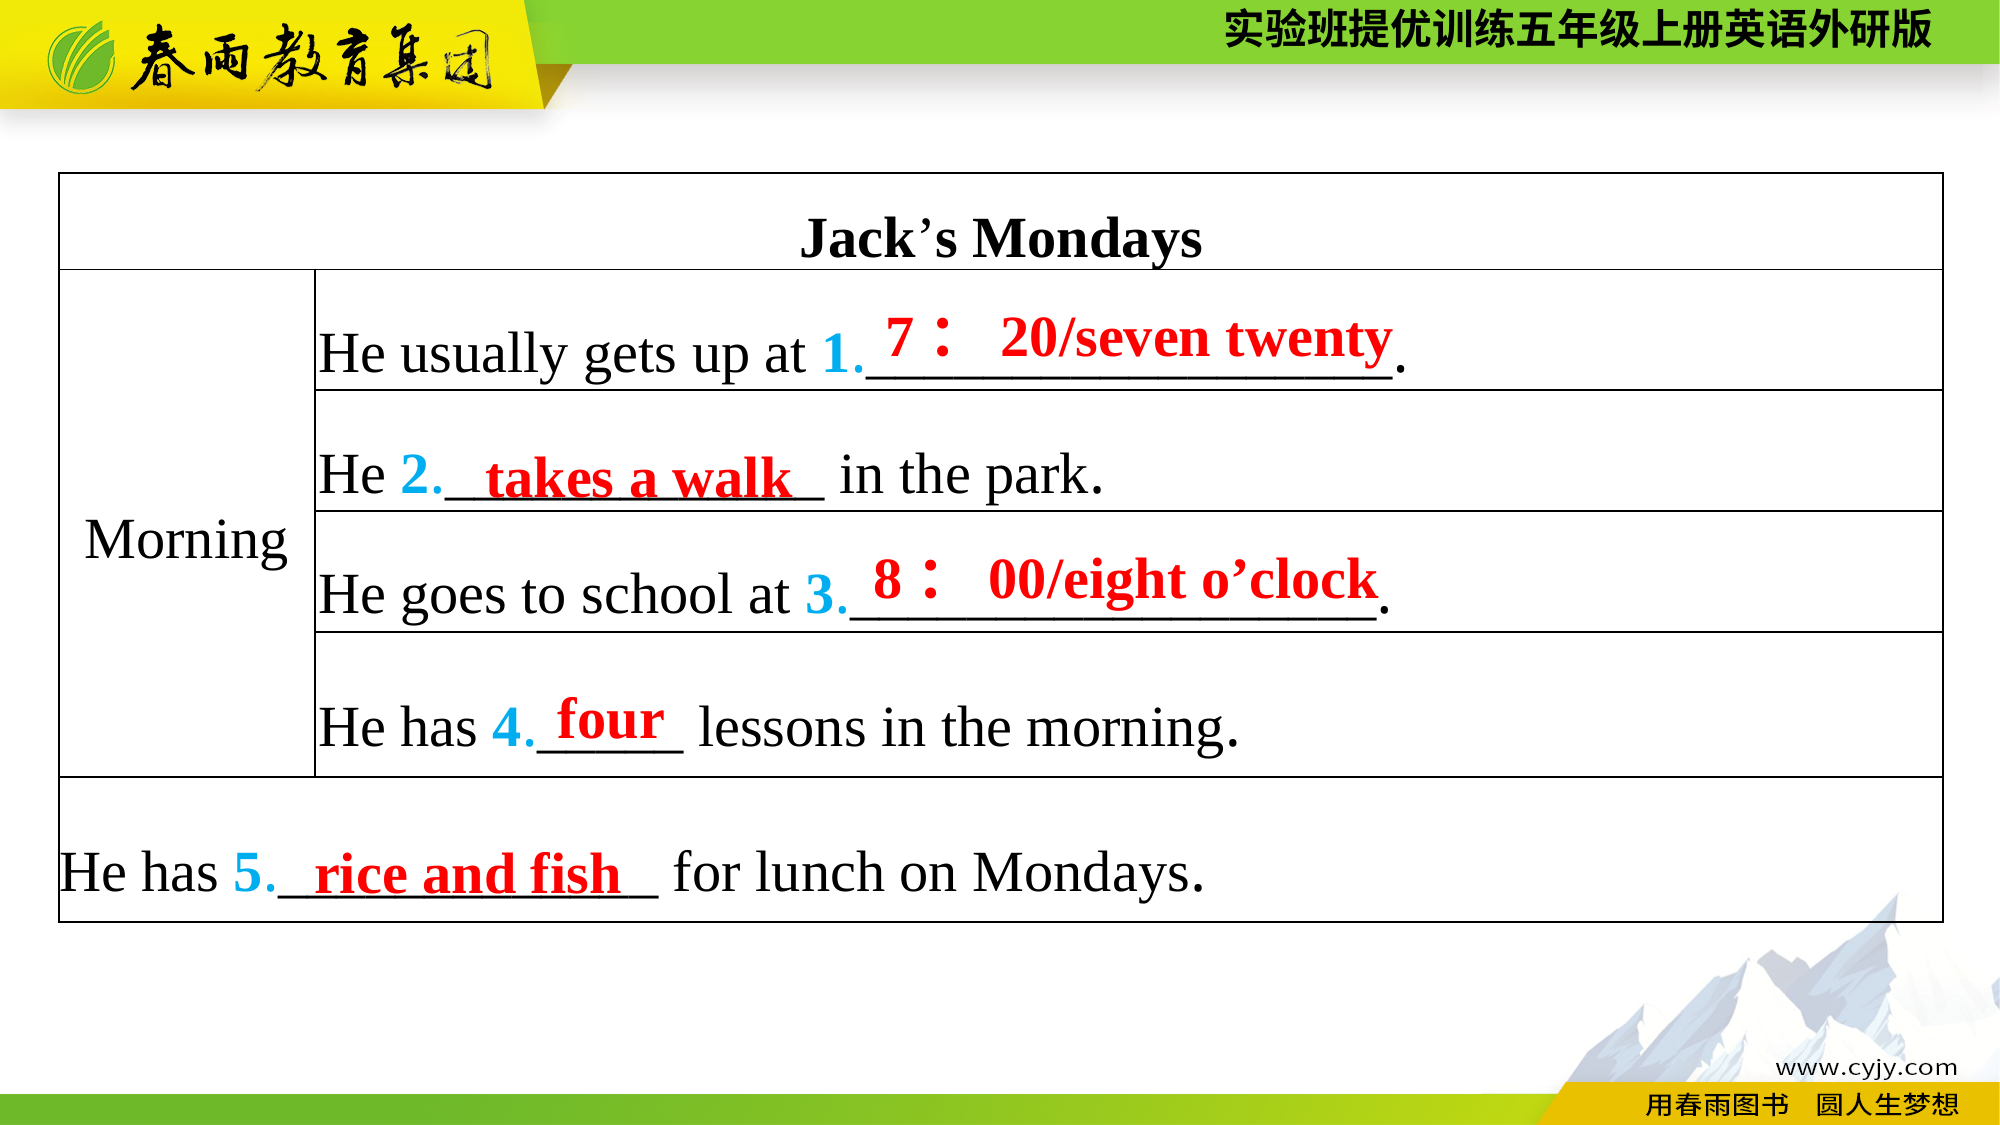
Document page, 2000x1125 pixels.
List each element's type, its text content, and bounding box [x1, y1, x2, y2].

text_box 7：20/seven twenty [870, 290, 1410, 376]
table_cell Morning [60, 270, 314, 776]
table_header Jack’s Mondays [60, 174, 1942, 269]
picture [0, 0, 2000, 1125]
table_cell He has 4._____ lessons in the morning. [316, 633, 1942, 776]
text_box takes a walk [470, 397, 808, 517]
text_box four [543, 673, 680, 758]
text_box rice and fish [299, 792, 637, 913]
text_box 8：00/eight o’clock [858, 532, 1395, 618]
table_cell He goes to school at 3.__________________. [316, 512, 1942, 631]
table_cell He usually gets up at 1.__________________. [316, 270, 1942, 389]
table_cell He 2._____________ in the park. [316, 391, 1942, 510]
table_cell He has 5._____________ for lunch on Mondays. [60, 778, 1942, 921]
